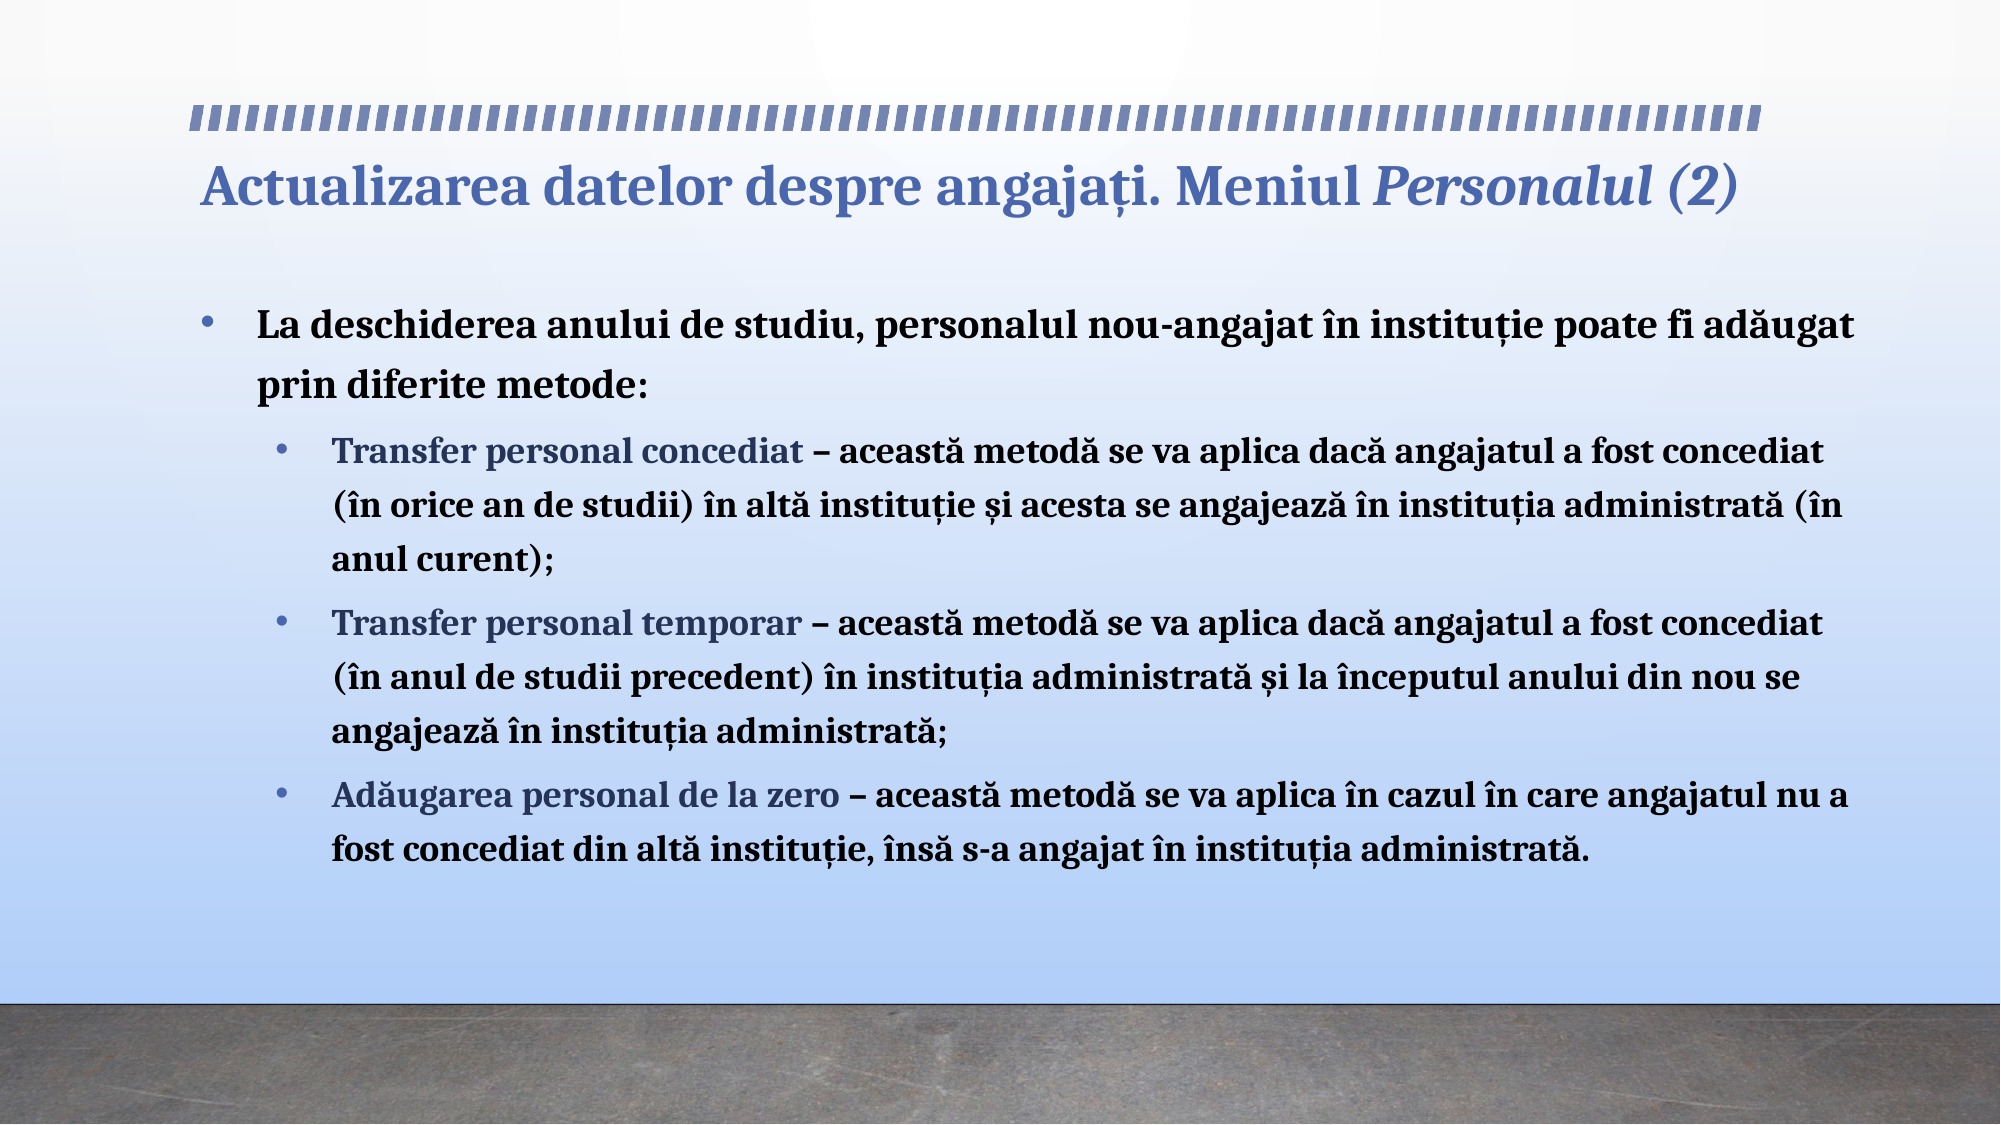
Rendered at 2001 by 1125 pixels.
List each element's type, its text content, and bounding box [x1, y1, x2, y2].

title Actualizarea datelor despre angajați. Meniul Personalul (2) [185, 148, 1815, 258]
picture [0, 1004, 2000, 1124]
list La deschiderea anului de studiu, personalul nou-angajat în instituție poate fi adăugat prin diferite metode: Transfer personal concediat – această metodă se va aplica dacă angajatul a fost concediat (în orice an de studii) în altă instituție și acesta se angajează în instituția administrată (în anul curent); Transfer personal temporar – această metodă se va aplica dacă angajatul a fost concediat (în anul de studii precedent) în instituția administrată și la începutul anului din nou se angajează în instituția administrată; Adăugarea personal de la zero – această metodă se va aplica în cazul în care angajatul nu a fost concediat din altă instituție, însă s-a angajat în instituția administrată. [185, 278, 1878, 1019]
